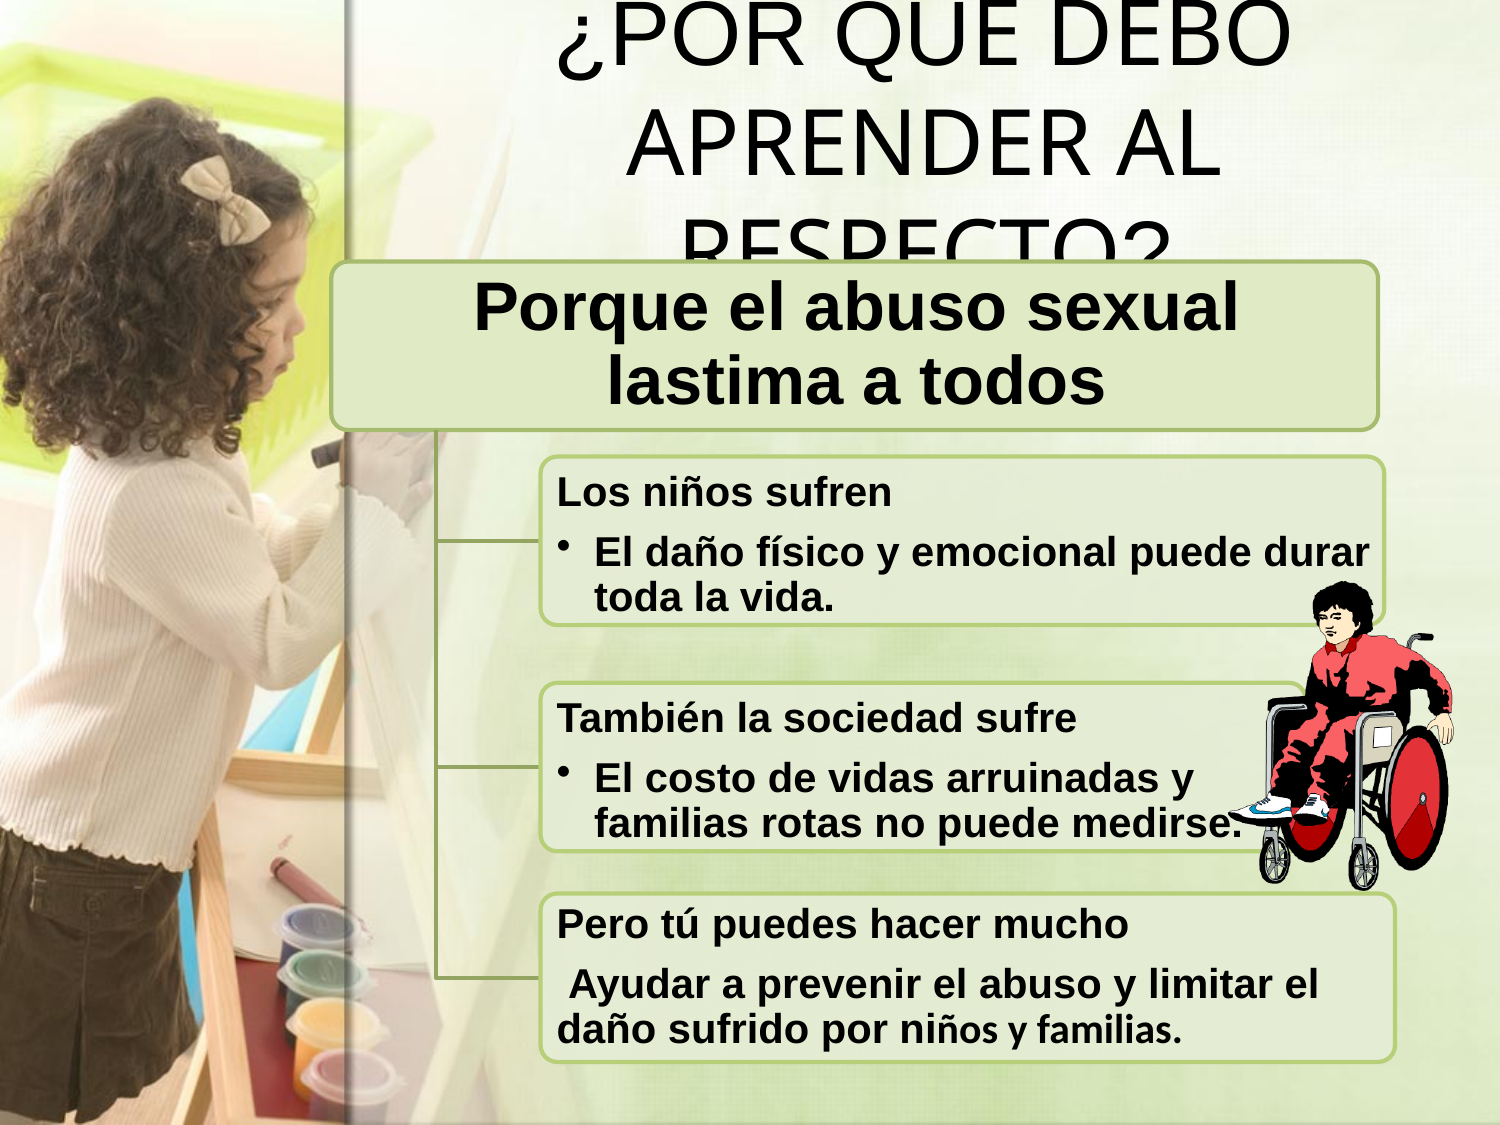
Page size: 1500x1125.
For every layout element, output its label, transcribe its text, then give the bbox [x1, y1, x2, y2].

title ¿POR QUÉ DEBO APRENDER AL RESPECTO? [362, 45, 1487, 233]
picture [0, 0, 1500, 1125]
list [300, 260, 1426, 1063]
